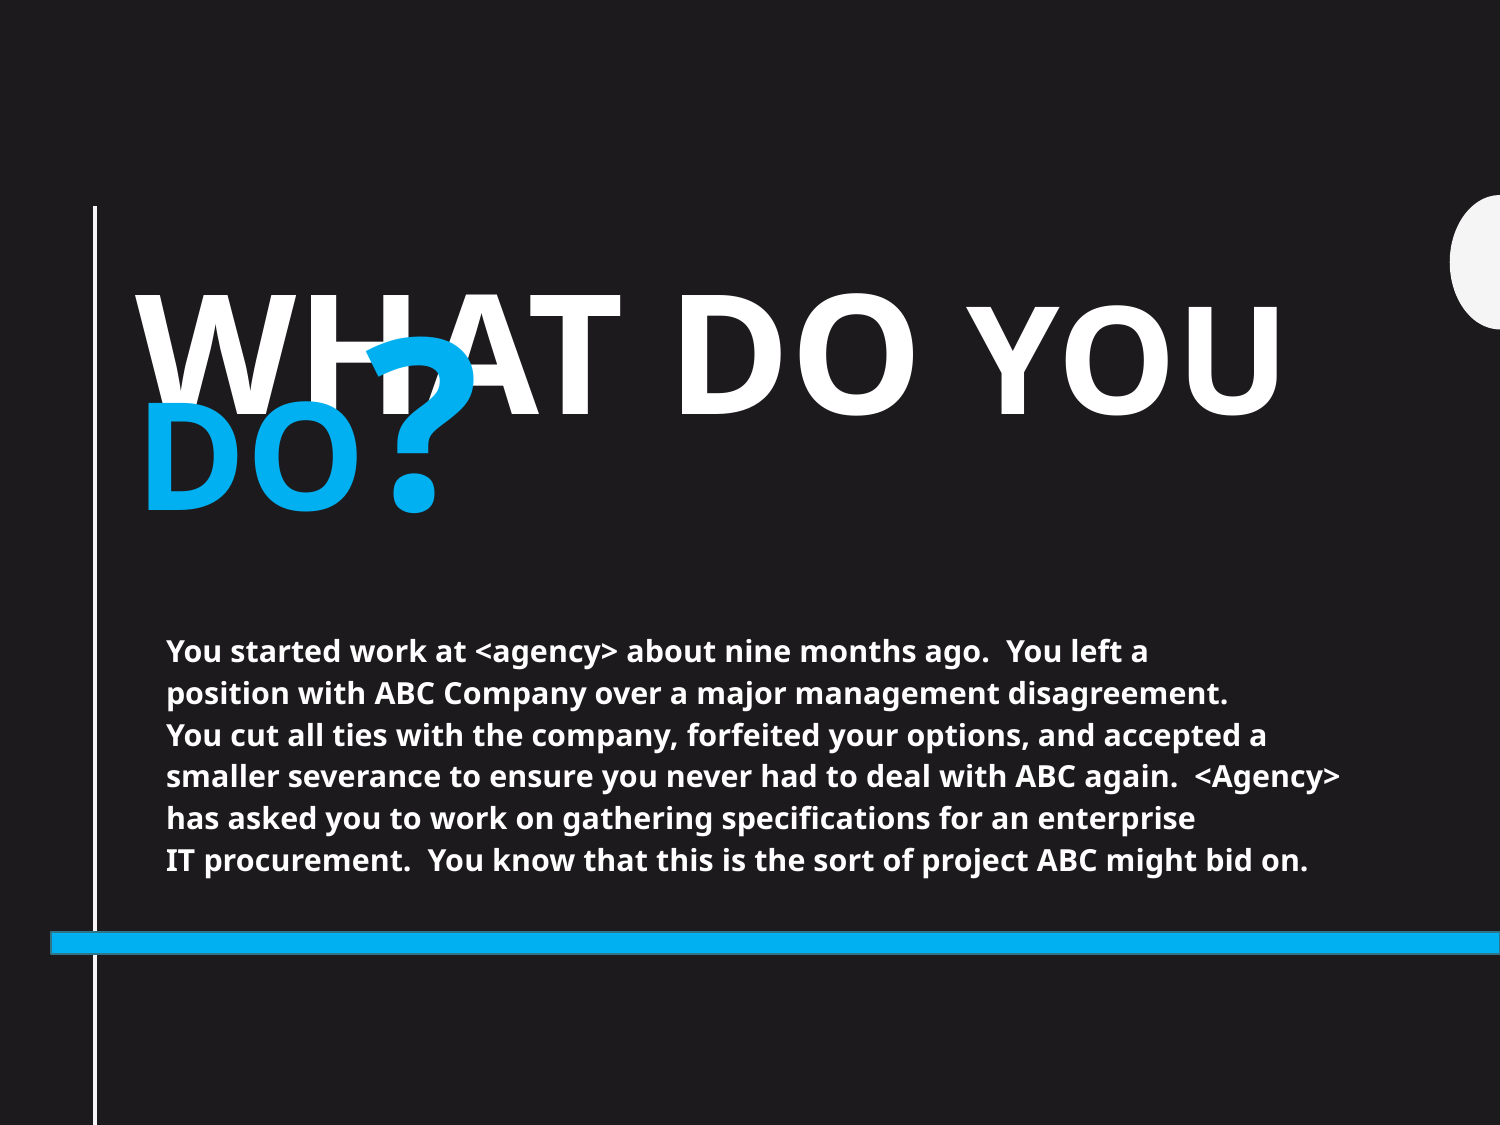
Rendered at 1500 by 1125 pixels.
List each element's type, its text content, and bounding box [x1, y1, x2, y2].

text_box [50, 931, 1500, 955]
title What do you do? [120, 330, 1500, 781]
subtitle You started work at <agency> about nine months ago. You left a position with ABC Company over a major management disagreement. You cut all ties with the company, forfeited your options, and accepted a smaller severance to ensure you never had to deal with ABC again. <Agency> has asked you to work on gathering specifications for an enterprise IT procurement. You know that this is the sort of project ABC might bid on. [151, 619, 1500, 892]
